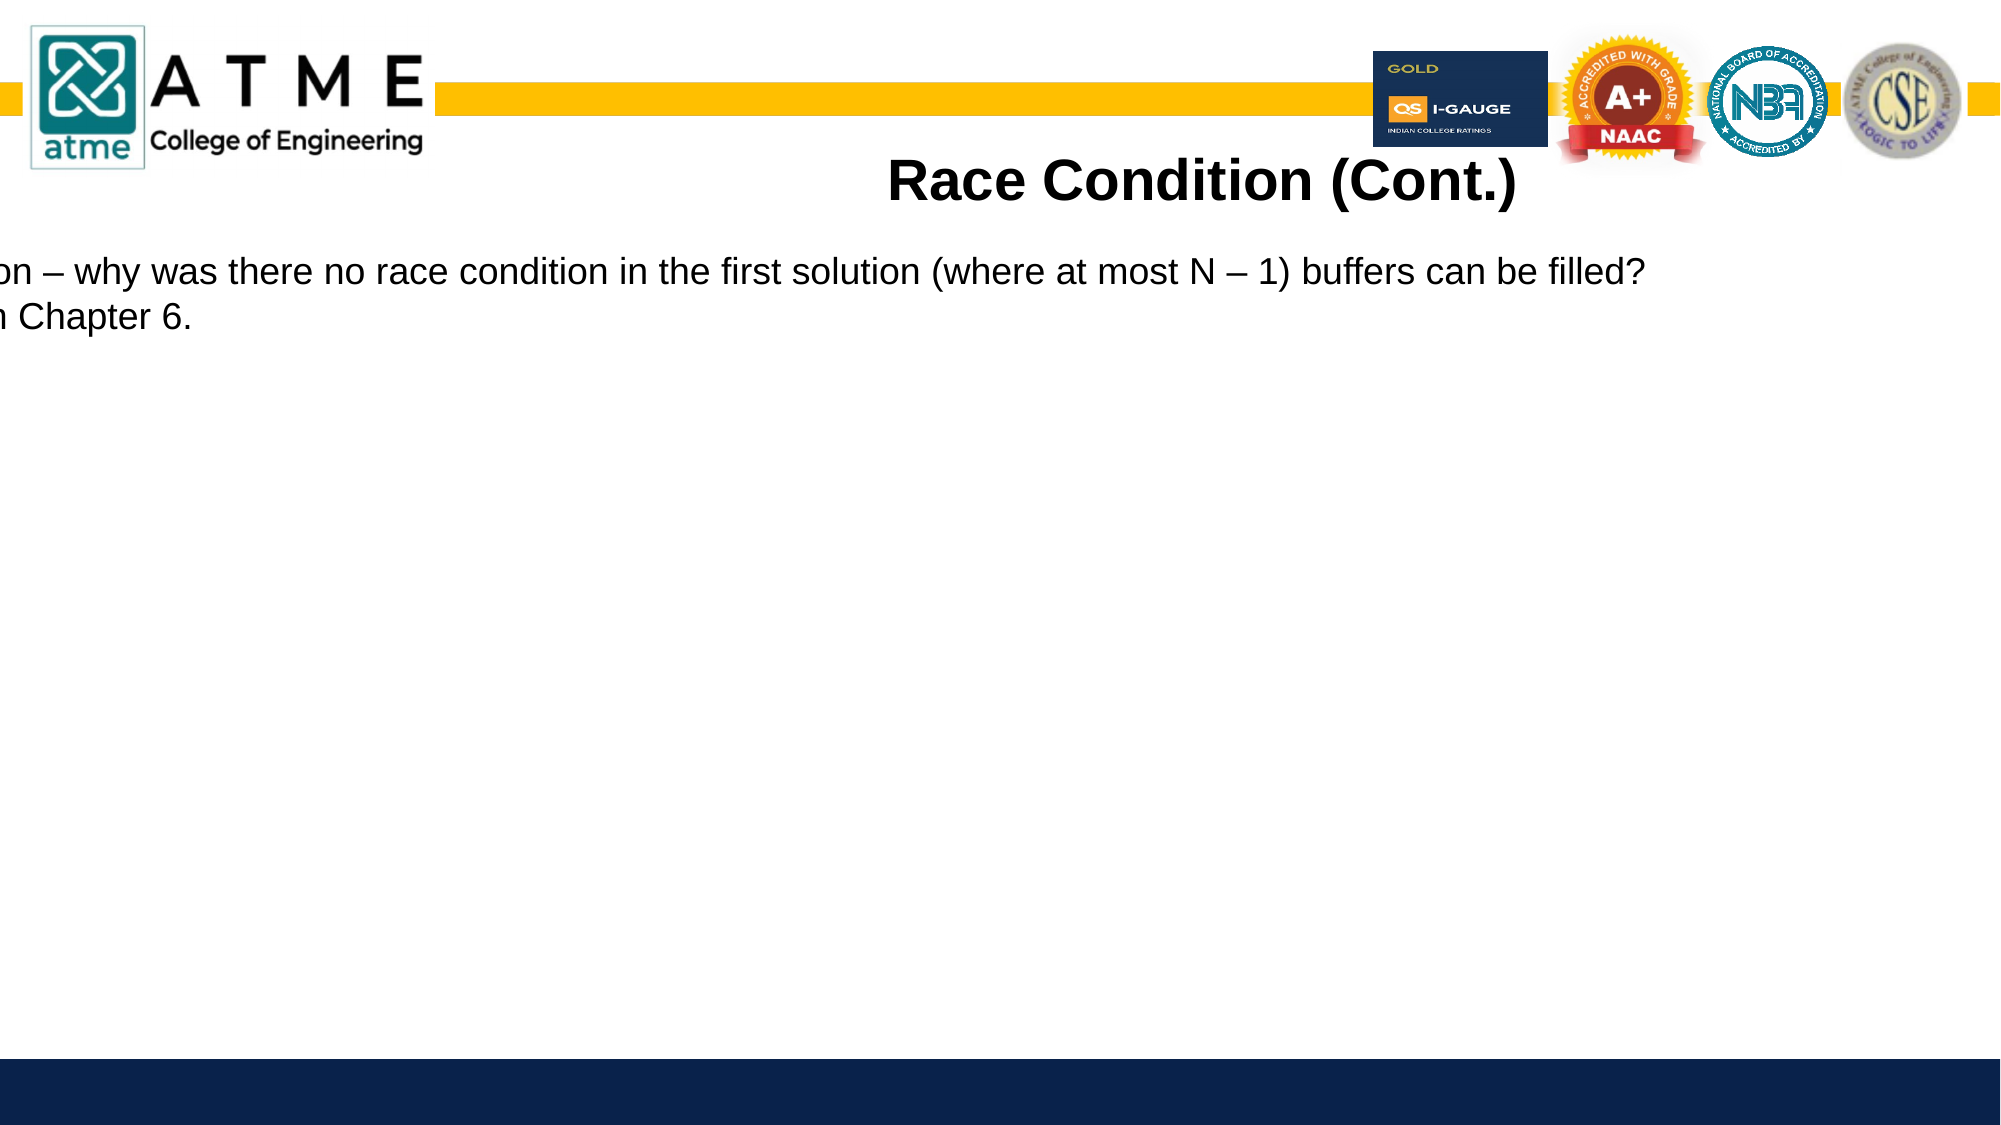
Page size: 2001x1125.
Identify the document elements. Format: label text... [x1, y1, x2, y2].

picture [1840, 26, 1968, 176]
picture [22, 15, 435, 178]
picture [0, 1059, 2001, 1125]
picture [1373, 20, 1828, 180]
text_box Question – why was there no race condition in the first solution (where at most N – 1) buffers can be filled? More in Chapter 6. [0, 239, 1662, 345]
text_box Race Condition (Cont.) [872, 135, 1534, 220]
